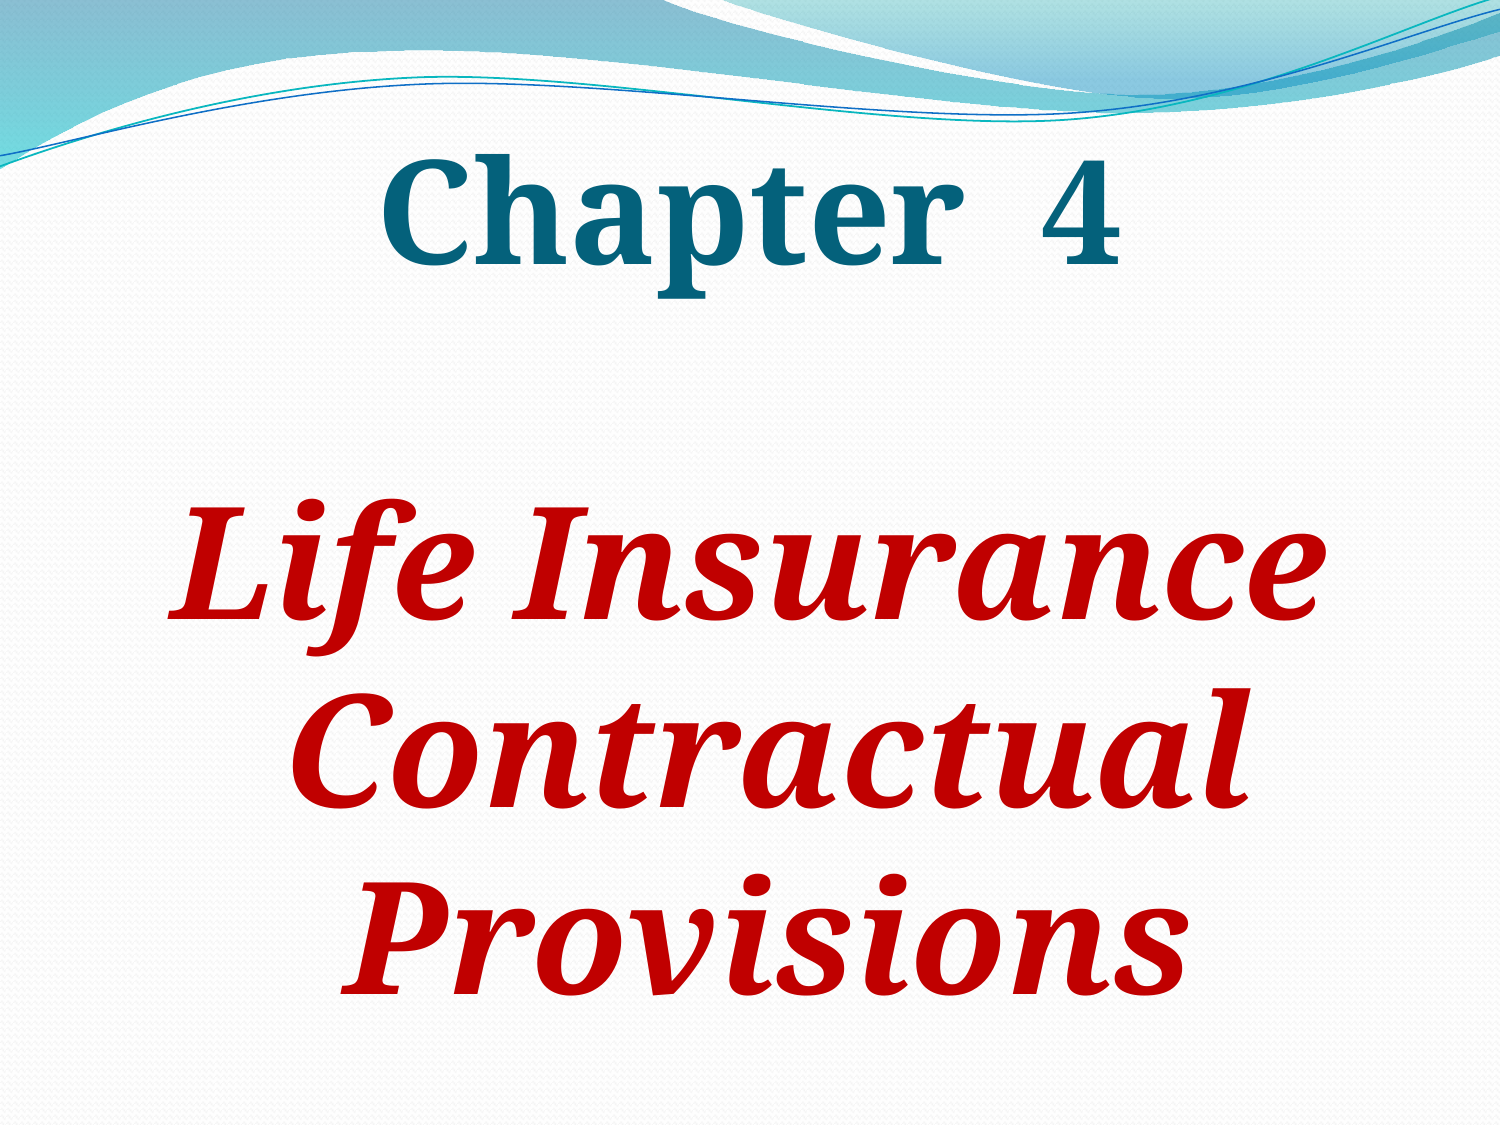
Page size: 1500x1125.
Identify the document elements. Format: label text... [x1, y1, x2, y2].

list Chapter 4 Life Insurance Contractual Provisions [75, 112, 1425, 1038]
